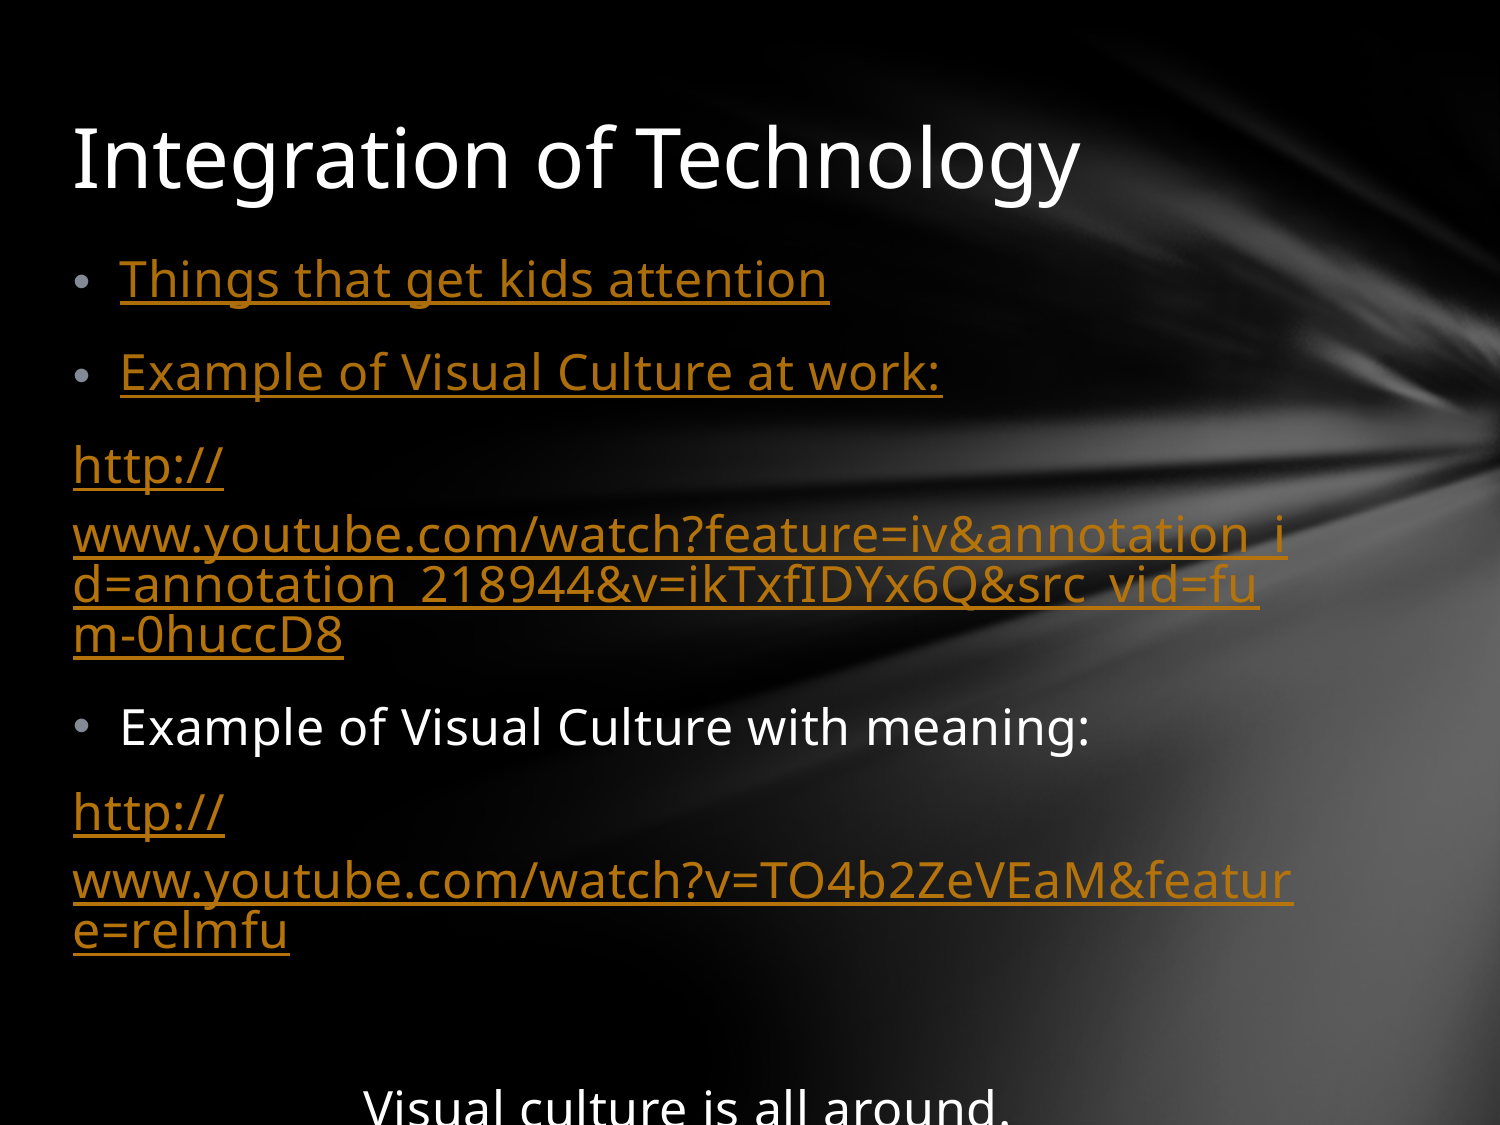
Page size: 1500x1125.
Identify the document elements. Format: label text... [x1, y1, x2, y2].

title Integration of Technology [57, 37, 1318, 213]
list Things that get kids attention Example of Visual Culture at work: http://www.youtube.com/watch?feature=iv&annotation_id=annotation_218944&v=ikTxfIDYx6Q&src_vid=fum-0huccD8 Example of Visual Culture with meaning: http://www.youtube.com/watch?v=TO4b2ZeVEaM&feature=relmfu Visual culture is all around. [57, 239, 1318, 1015]
